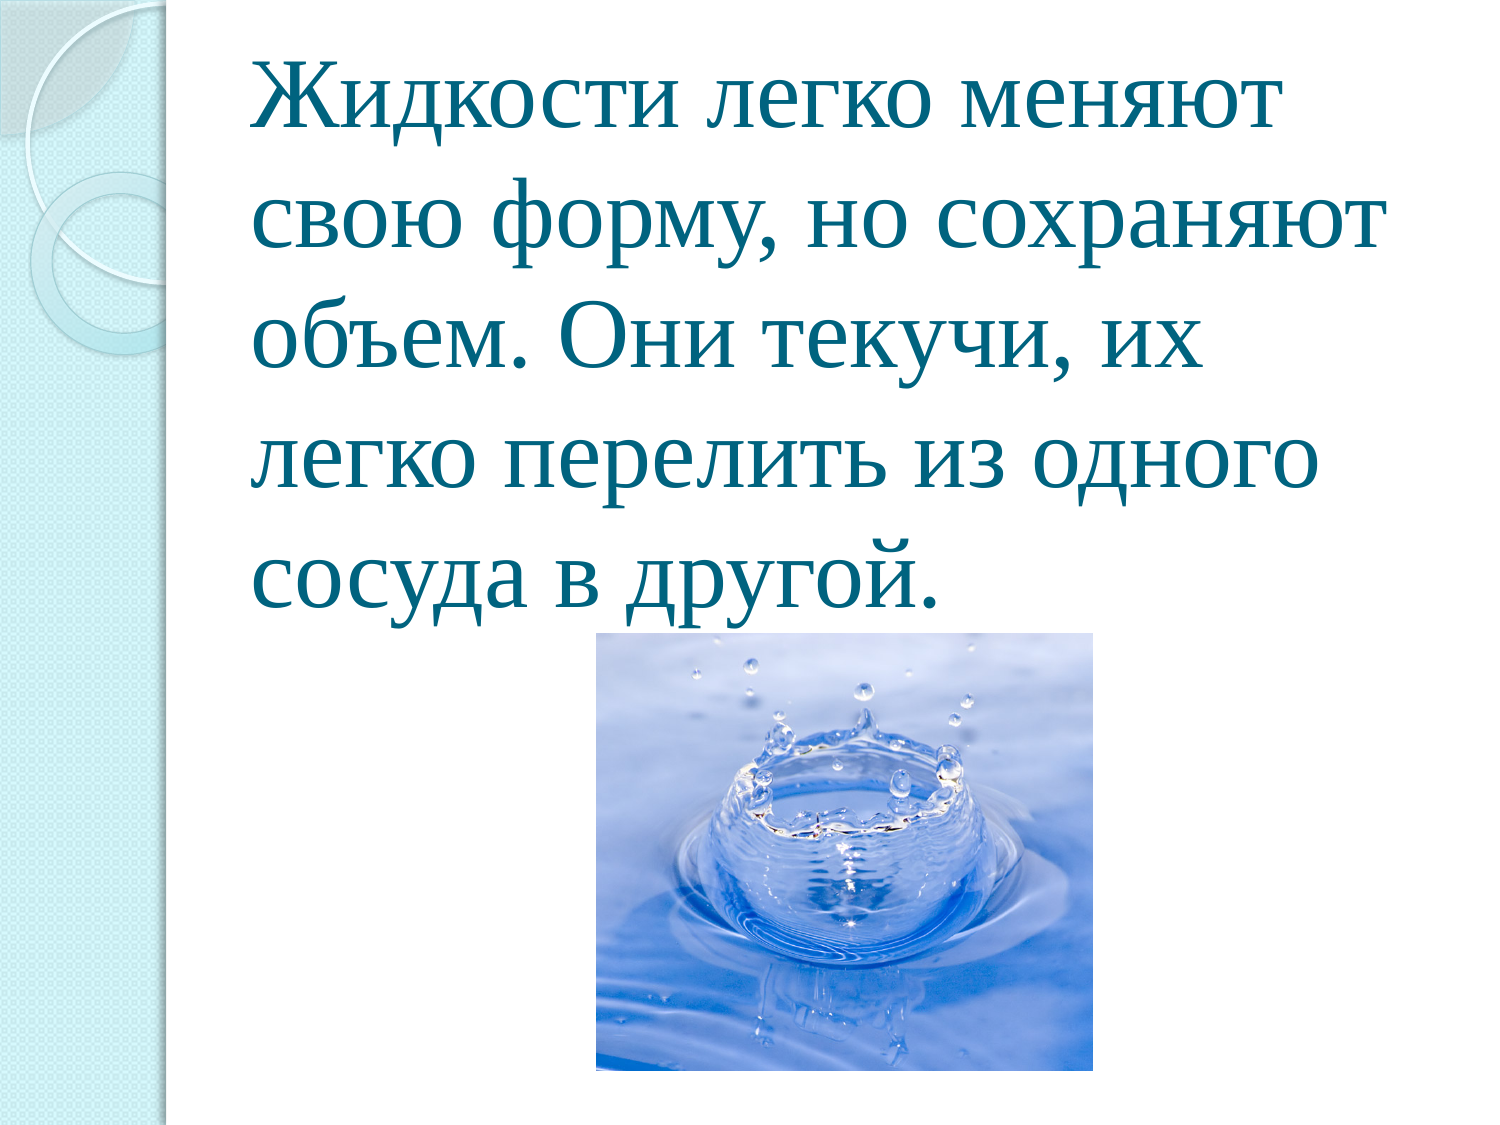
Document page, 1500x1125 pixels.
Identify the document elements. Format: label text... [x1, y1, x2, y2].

title Жидкости легко меняют свою форму, но сохраняют объем. Они текучи, их легко перелить из одного сосуда в другой. [235, 45, 1466, 610]
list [596, 633, 1093, 1071]
